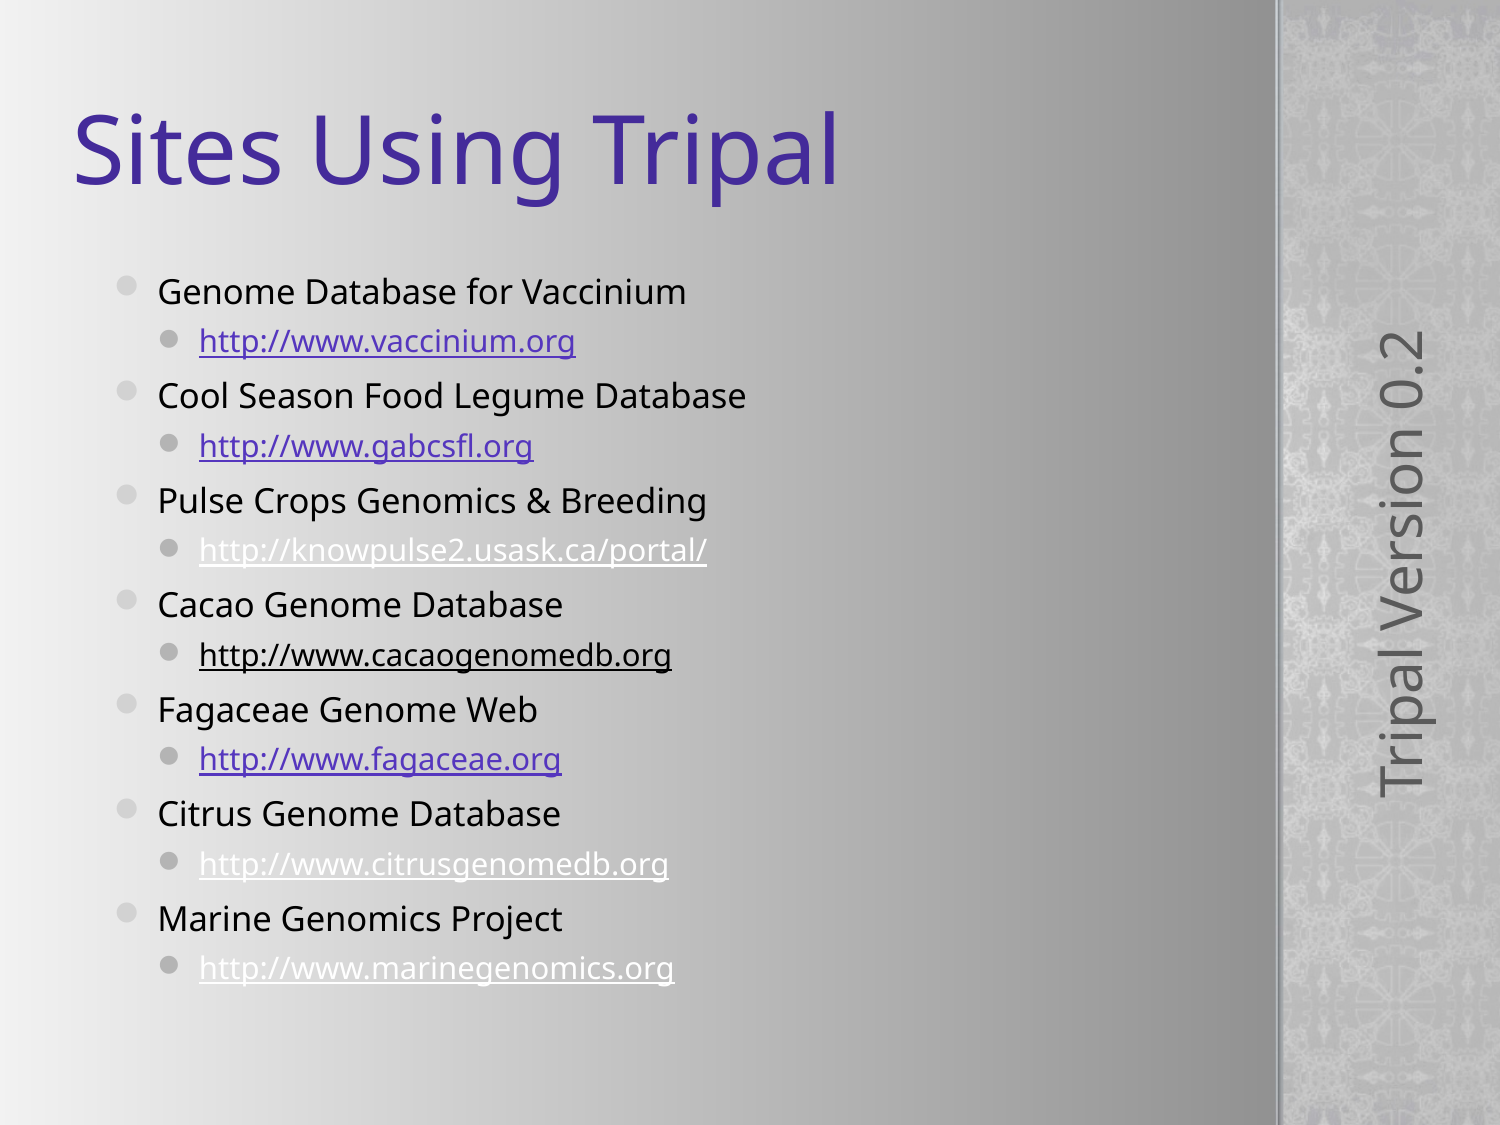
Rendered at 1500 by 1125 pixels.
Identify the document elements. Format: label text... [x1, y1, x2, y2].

title Sites Using Tripal [57, 86, 1220, 207]
list Genome Database for Vaccinium http://www.vaccinium.org Cool Season Food Legume Database http://www.gabcsfl.org Pulse Crops Genomics & Breeding http://knowpulse2.usask.ca/portal/ Cacao Genome Database http://www.cacaogenomedb.org Fagaceae Genome Web http://www.fagaceae.org Citrus Genome Database http://www.citrusgenomedb.org Marine Genomics Project http://www.marinegenomics.org [57, 262, 1277, 1005]
picture [1275, 1005, 1280, 1125]
picture [1275, 0, 1500, 1125]
